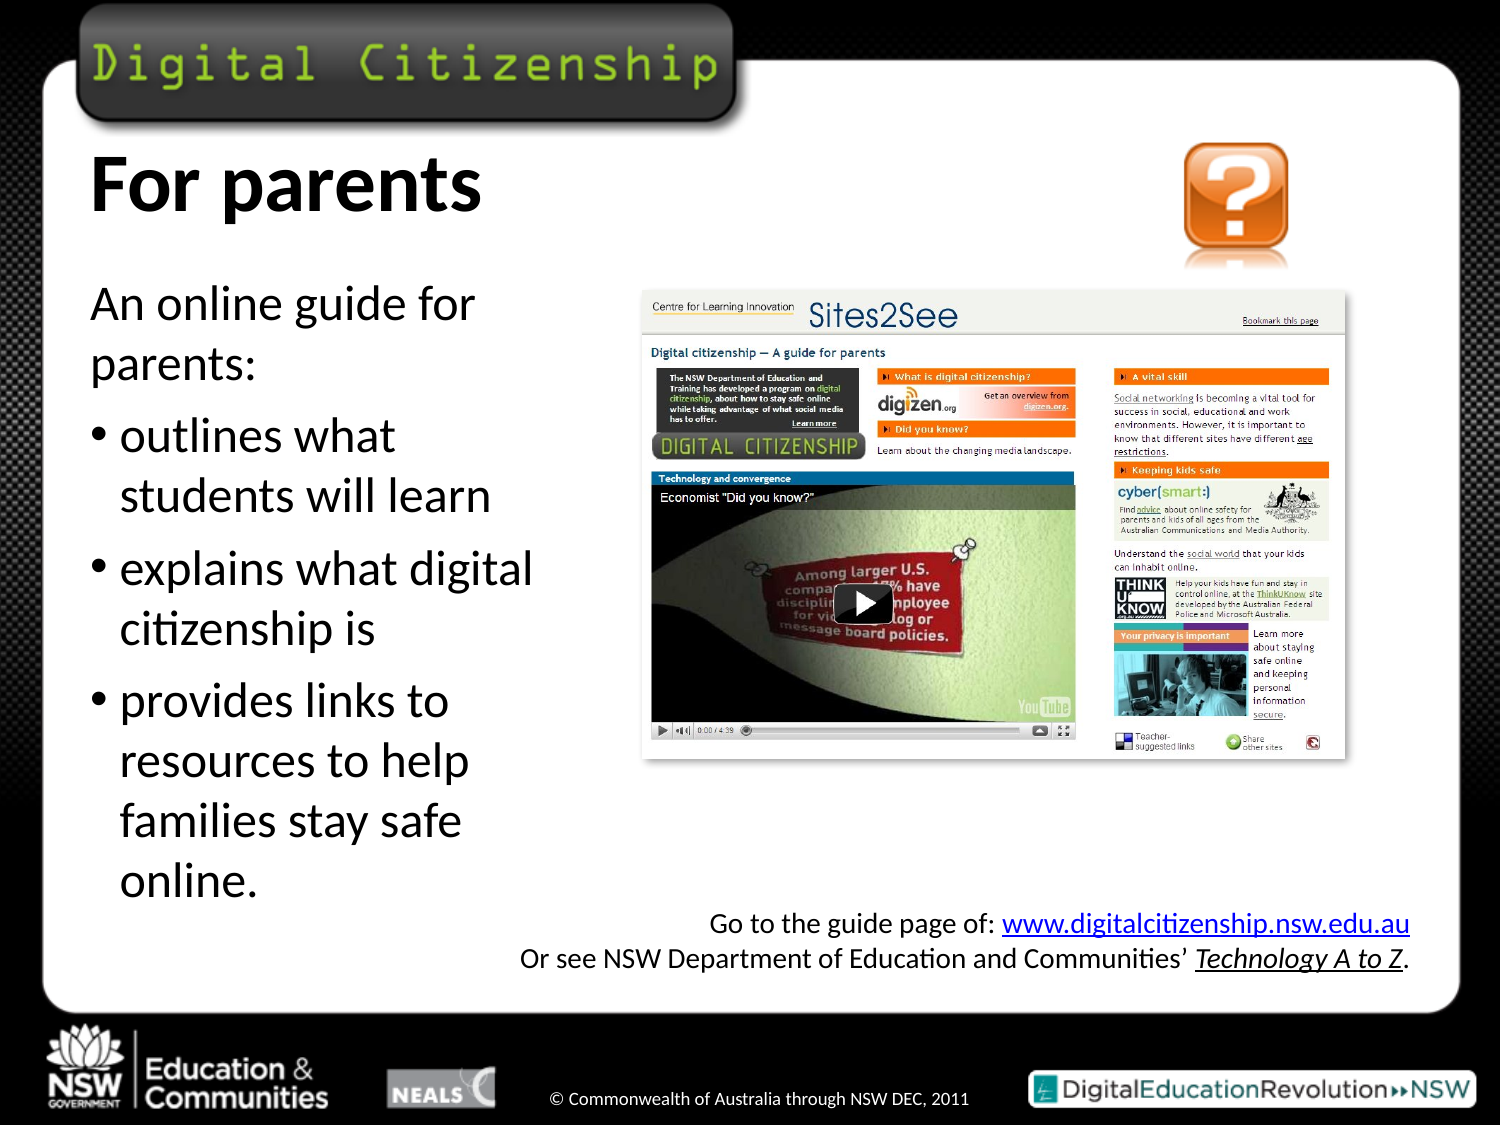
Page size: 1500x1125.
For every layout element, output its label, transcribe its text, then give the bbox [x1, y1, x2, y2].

list An online guide for parents: outlines what students will learn explains what digital citizenship is provides links to resources to help families stay safe online. [75, 262, 569, 961]
picture [0, 0, 1500, 1125]
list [641, 290, 1345, 759]
title For parents [75, 44, 569, 236]
text_box Go to the guide page of: www.digitalcitizenship.nsw.edu.au Or see NSW Department of Education and Communities’ Technology A to Z. [500, 896, 1425, 982]
